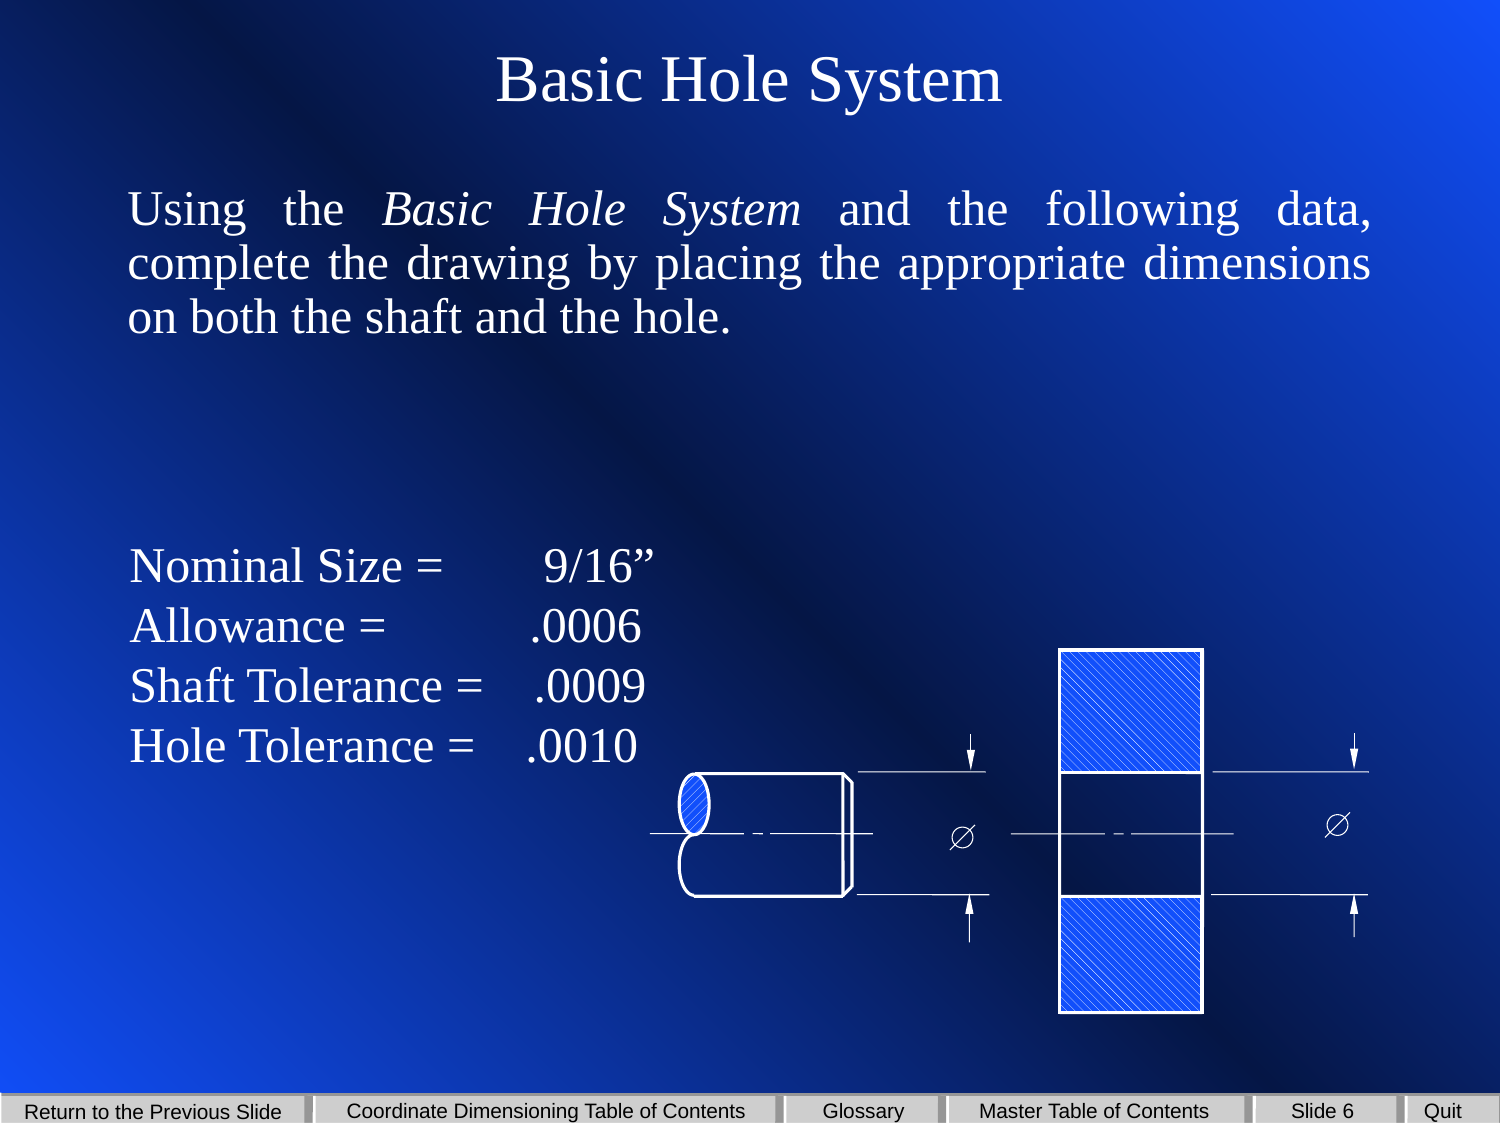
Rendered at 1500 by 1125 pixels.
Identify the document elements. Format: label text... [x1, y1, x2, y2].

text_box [949, 824, 976, 851]
text_box Nominal Size = 9/16” Allowance = .0006 Shaft Tolerance = .0009 Hole Tolerance = .0010 [114, 524, 671, 780]
title Basic Hole System [111, 11, 1388, 139]
list Using the Basic Hole System and the following data, complete the drawing by placing the appropriate dimensions on both the shaft and the hole. [111, 174, 1388, 363]
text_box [649, 649, 1370, 1013]
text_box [1324, 812, 1351, 838]
